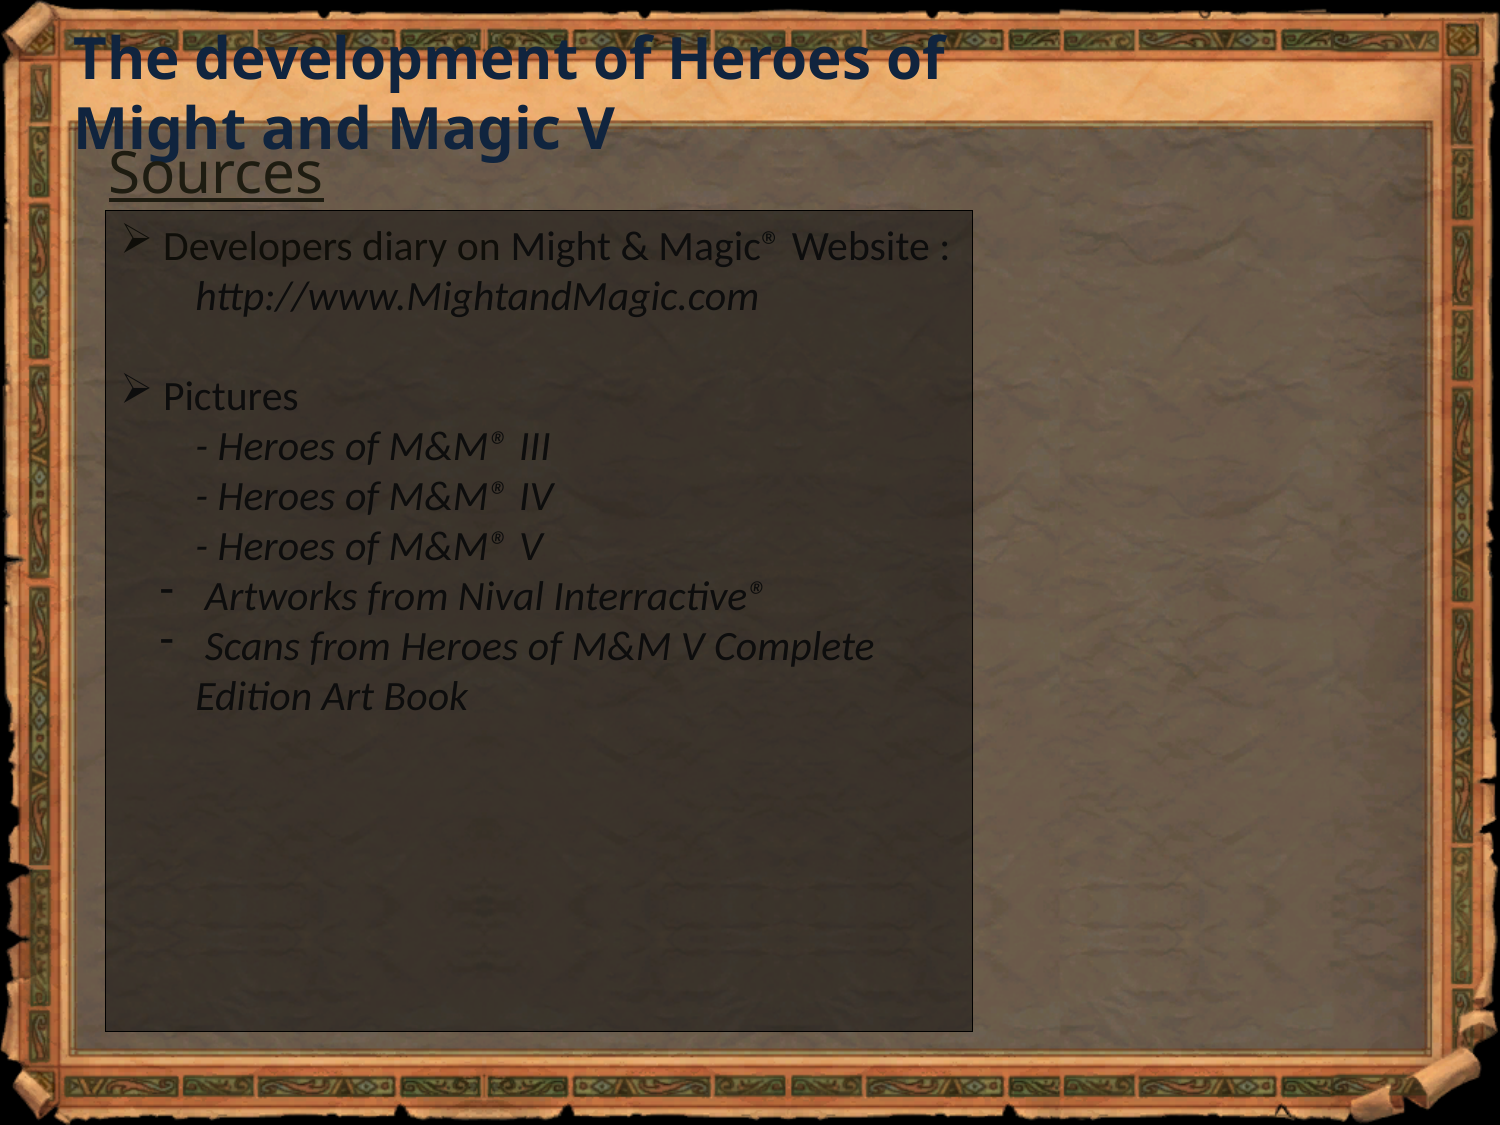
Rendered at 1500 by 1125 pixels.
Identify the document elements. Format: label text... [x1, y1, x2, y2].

picture [0, 0, 1500, 1125]
text_box The development of Heroes of Might and Magic V [58, 61, 1125, 121]
text_box Sources [93, 140, 1161, 200]
text_box Developers diary on Might & Magic® Website : http://www.MightandMagic.com Pictures - Heroes of M&M® III - Heroes of M&M® IV - Heroes of M&M® V Artworks from Nival Interractive® Scans from Heroes of M&M V Complete Edition Art Book [105, 210, 973, 1032]
